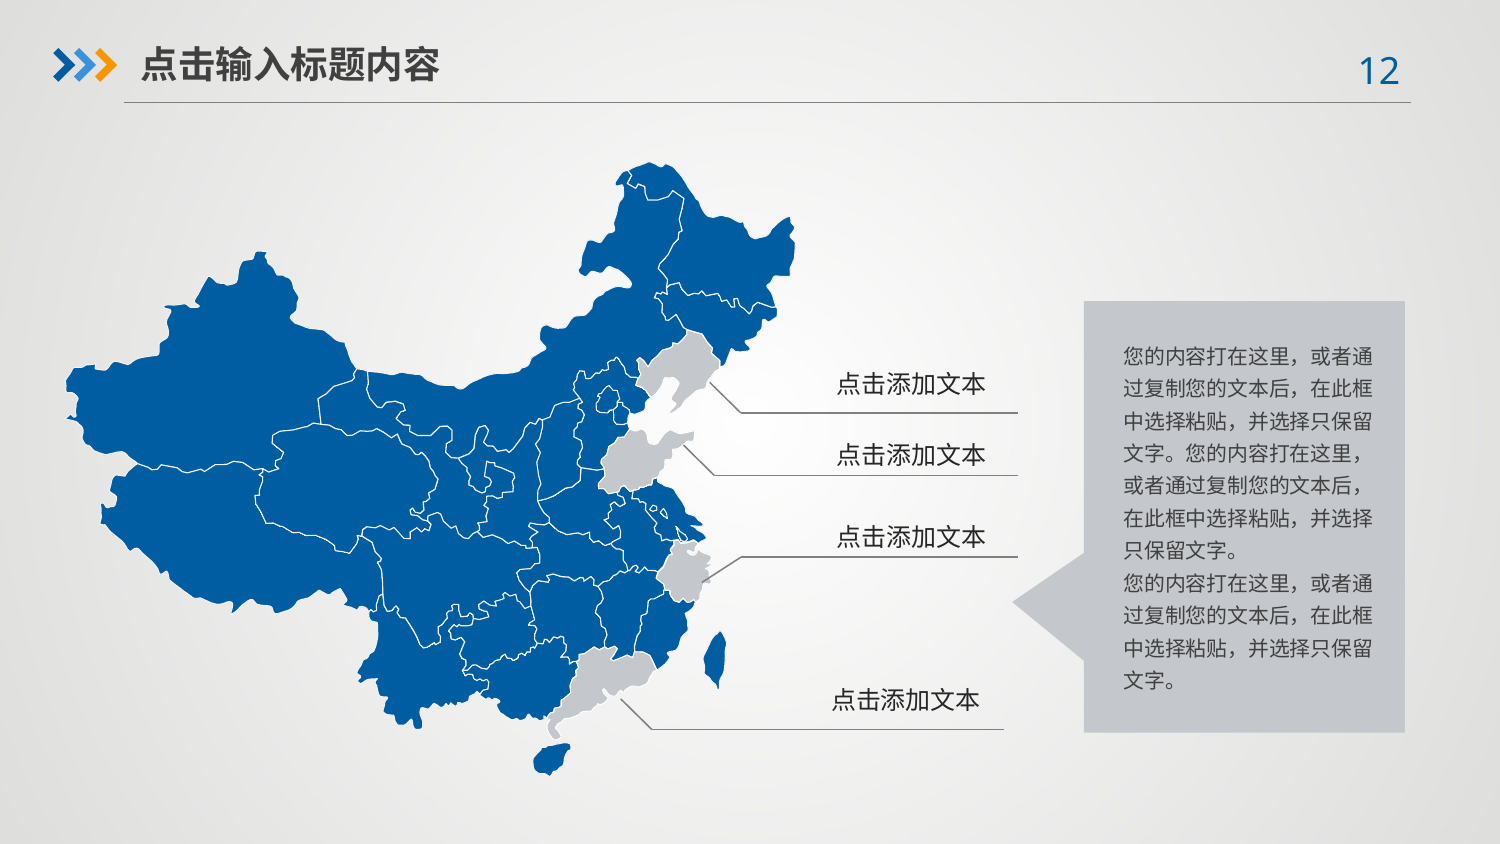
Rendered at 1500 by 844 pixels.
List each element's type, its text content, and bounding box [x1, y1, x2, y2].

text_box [701, 557, 741, 583]
picture [0, 0, 1500, 844]
text_box 点击添加文本 [825, 515, 998, 556]
text_box 点击添加文本 [819, 679, 993, 721]
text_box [683, 444, 715, 476]
text_box 点击输入标题内容 [140, 32, 491, 95]
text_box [620, 698, 653, 730]
text_box 您的内容打在这里，或者通过复制您的文本后，在此框中选择粘贴，并选择只保留文字。您的内容打在这里，或者通过复制您的文本后，在此框中选择粘贴，并选择只保留文字。 您的内容打在这里，或者通过复制您的文本后，在此框中选择粘贴，并选择只保留文字。 [1112, 330, 1385, 699]
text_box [709, 382, 741, 414]
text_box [64, 161, 796, 777]
text_box 点击添加文本 [825, 362, 998, 404]
text_box 点击添加文本 [825, 433, 998, 474]
text_box [1010, 299, 1408, 735]
